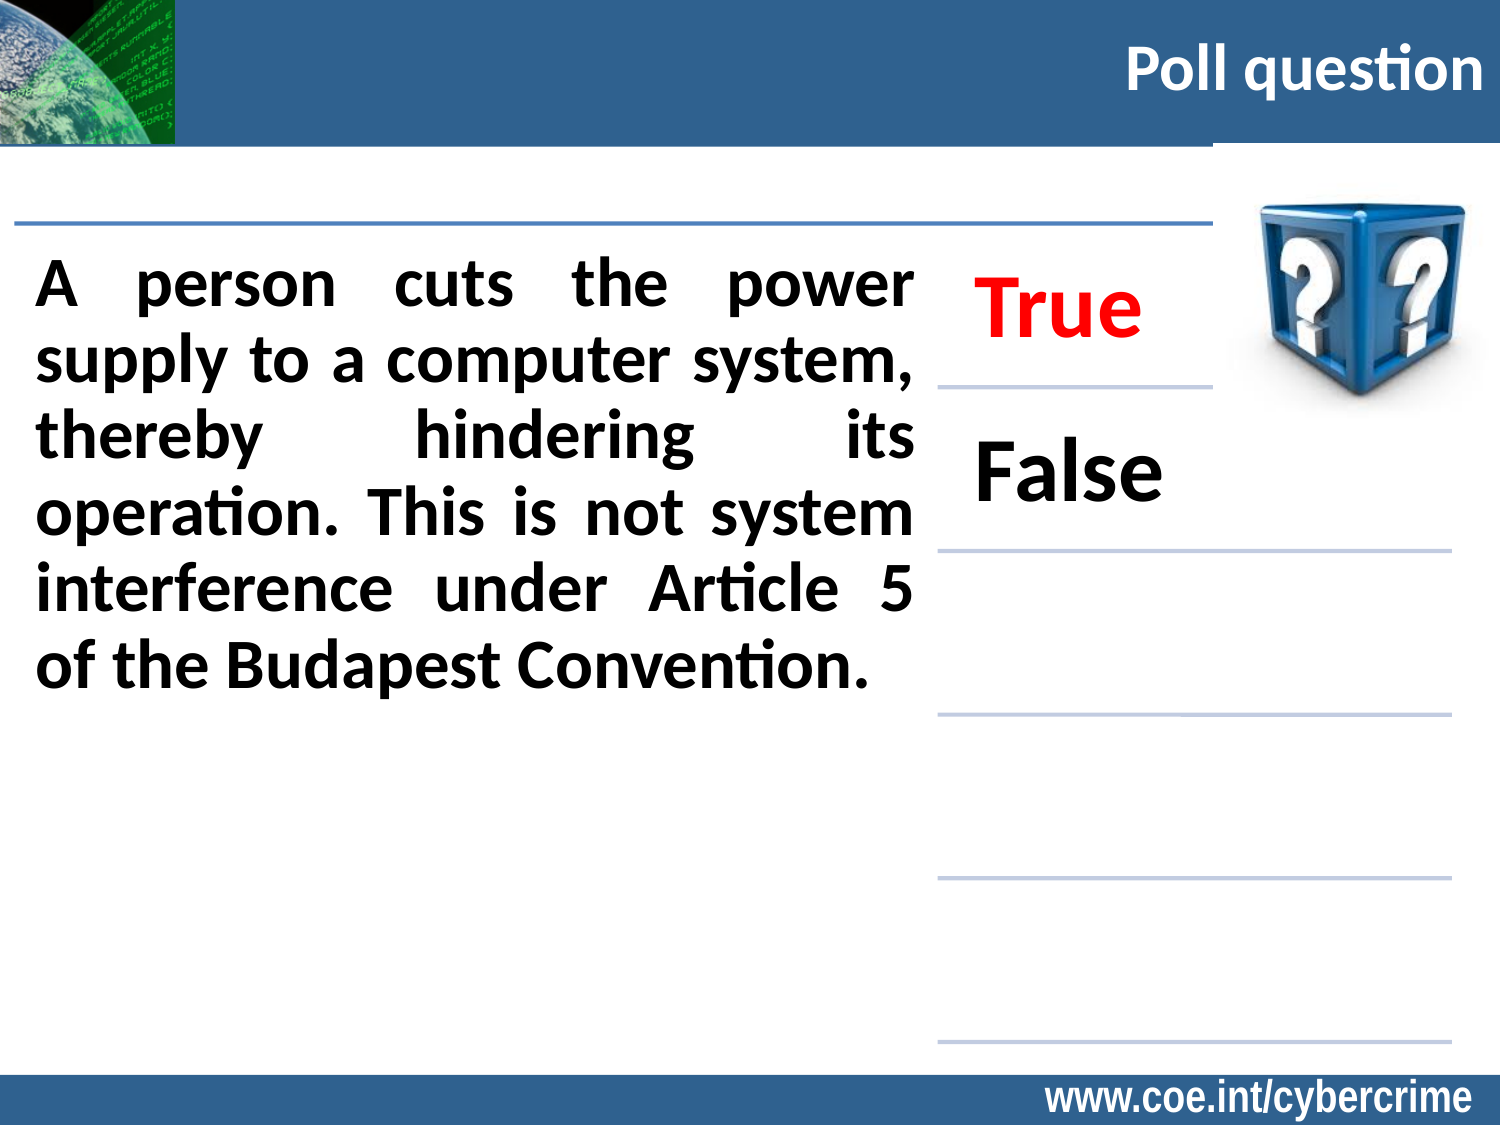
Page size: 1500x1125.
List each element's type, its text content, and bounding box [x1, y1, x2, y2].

picture [1212, 142, 1500, 434]
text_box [14, 222, 1454, 1053]
picture [0, 0, 175, 144]
text_box www.coe.int/cybercrime [1030, 1059, 1500, 1125]
text_box [0, 1073, 1030, 1125]
text_box Poll question [177, 0, 1500, 149]
